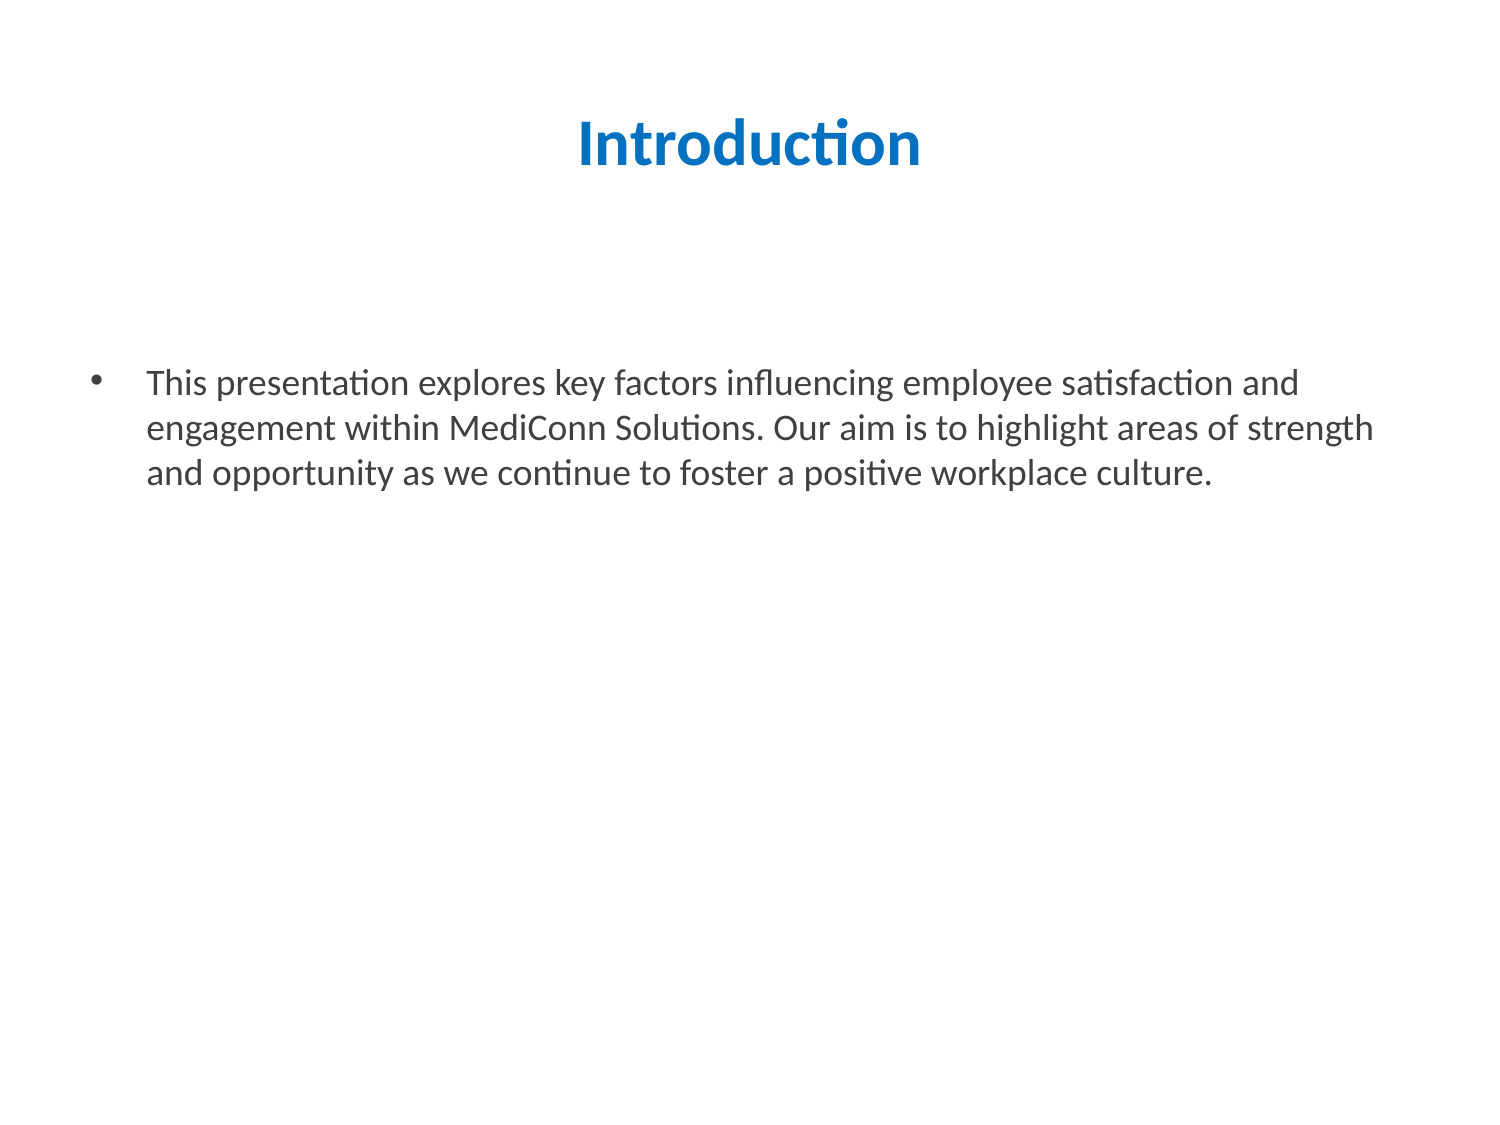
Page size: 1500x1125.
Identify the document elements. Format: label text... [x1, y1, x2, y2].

list This presentation explores key factors influencing employee satisfaction and engagement within MediConn Solutions. Our aim is to highlight areas of strength and opportunity as we continue to foster a positive workplace culture. [75, 262, 1425, 1005]
title Introduction [75, 45, 1425, 233]
